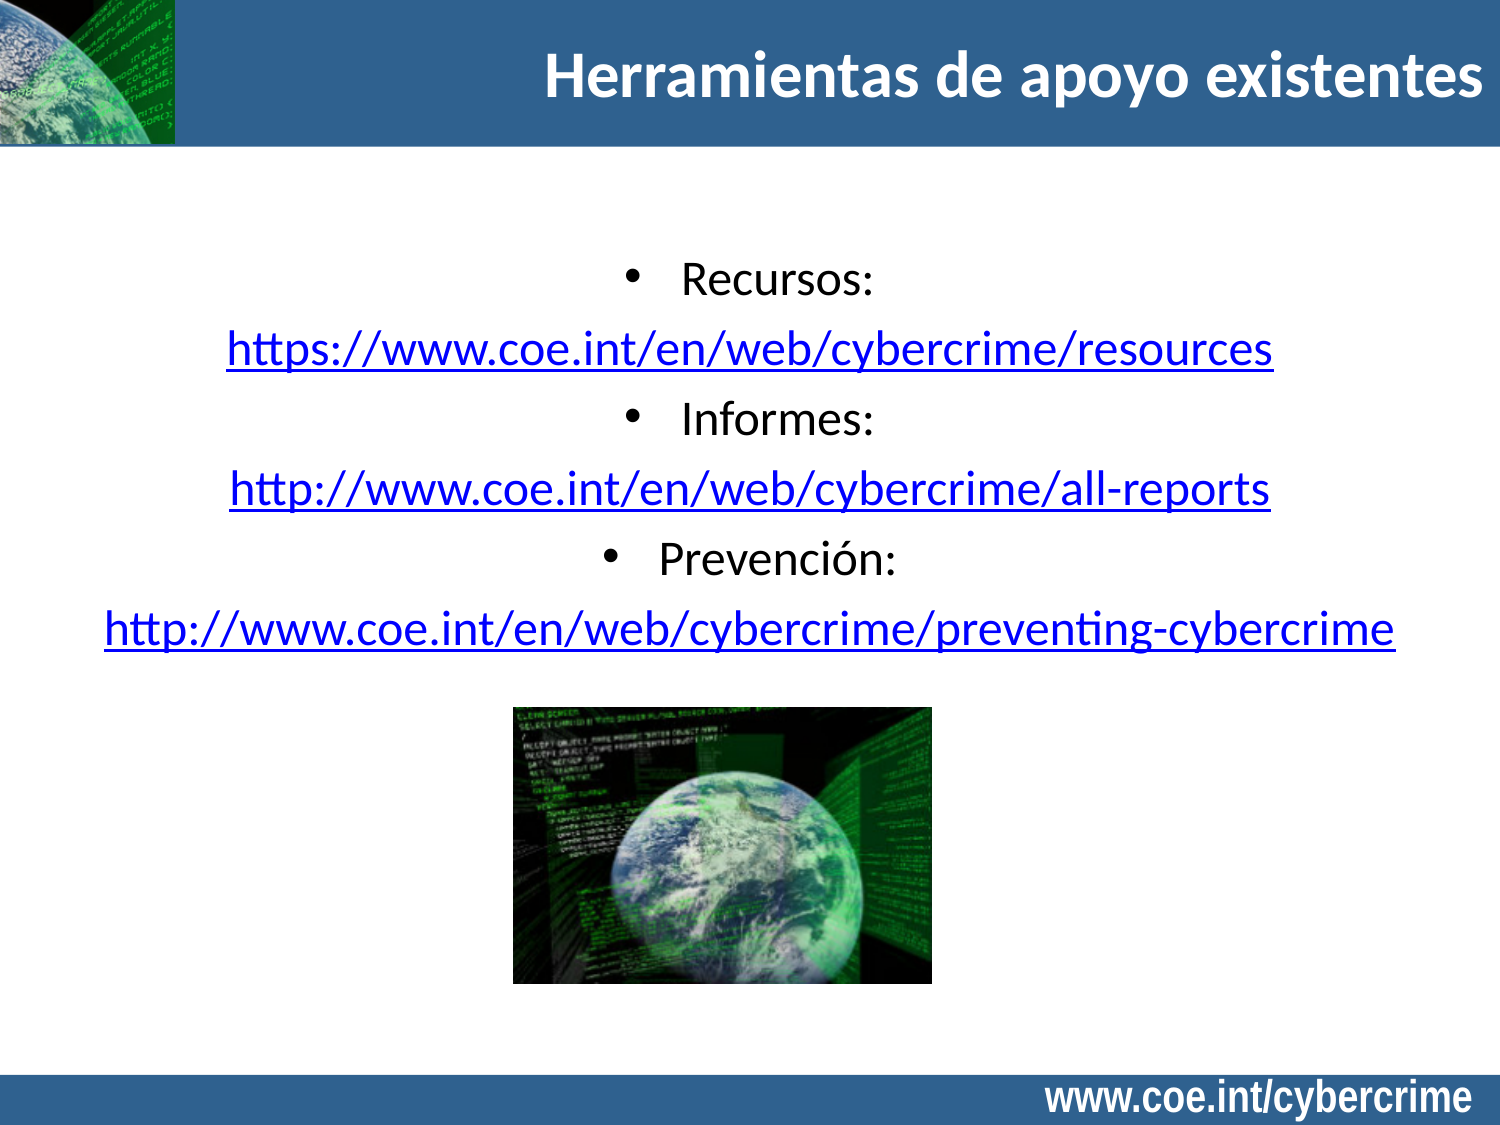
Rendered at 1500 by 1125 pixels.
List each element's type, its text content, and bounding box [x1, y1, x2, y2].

picture [512, 706, 933, 984]
text_box www.coe.int/cybercrime [1030, 1059, 1500, 1125]
picture [0, 0, 175, 144]
text_box [0, 1073, 1030, 1125]
text_box Recursos: https://www.coe.int/en/web/cybercrime/resources Informes: http://www.coe.int/en/web/cybercrime/all-reports Prevención: http://www.coe.int/en/web/cybercrime/preventing-cybercrime [74, 237, 1425, 891]
text_box Herramientas de apoyo existentes [177, 0, 1500, 149]
